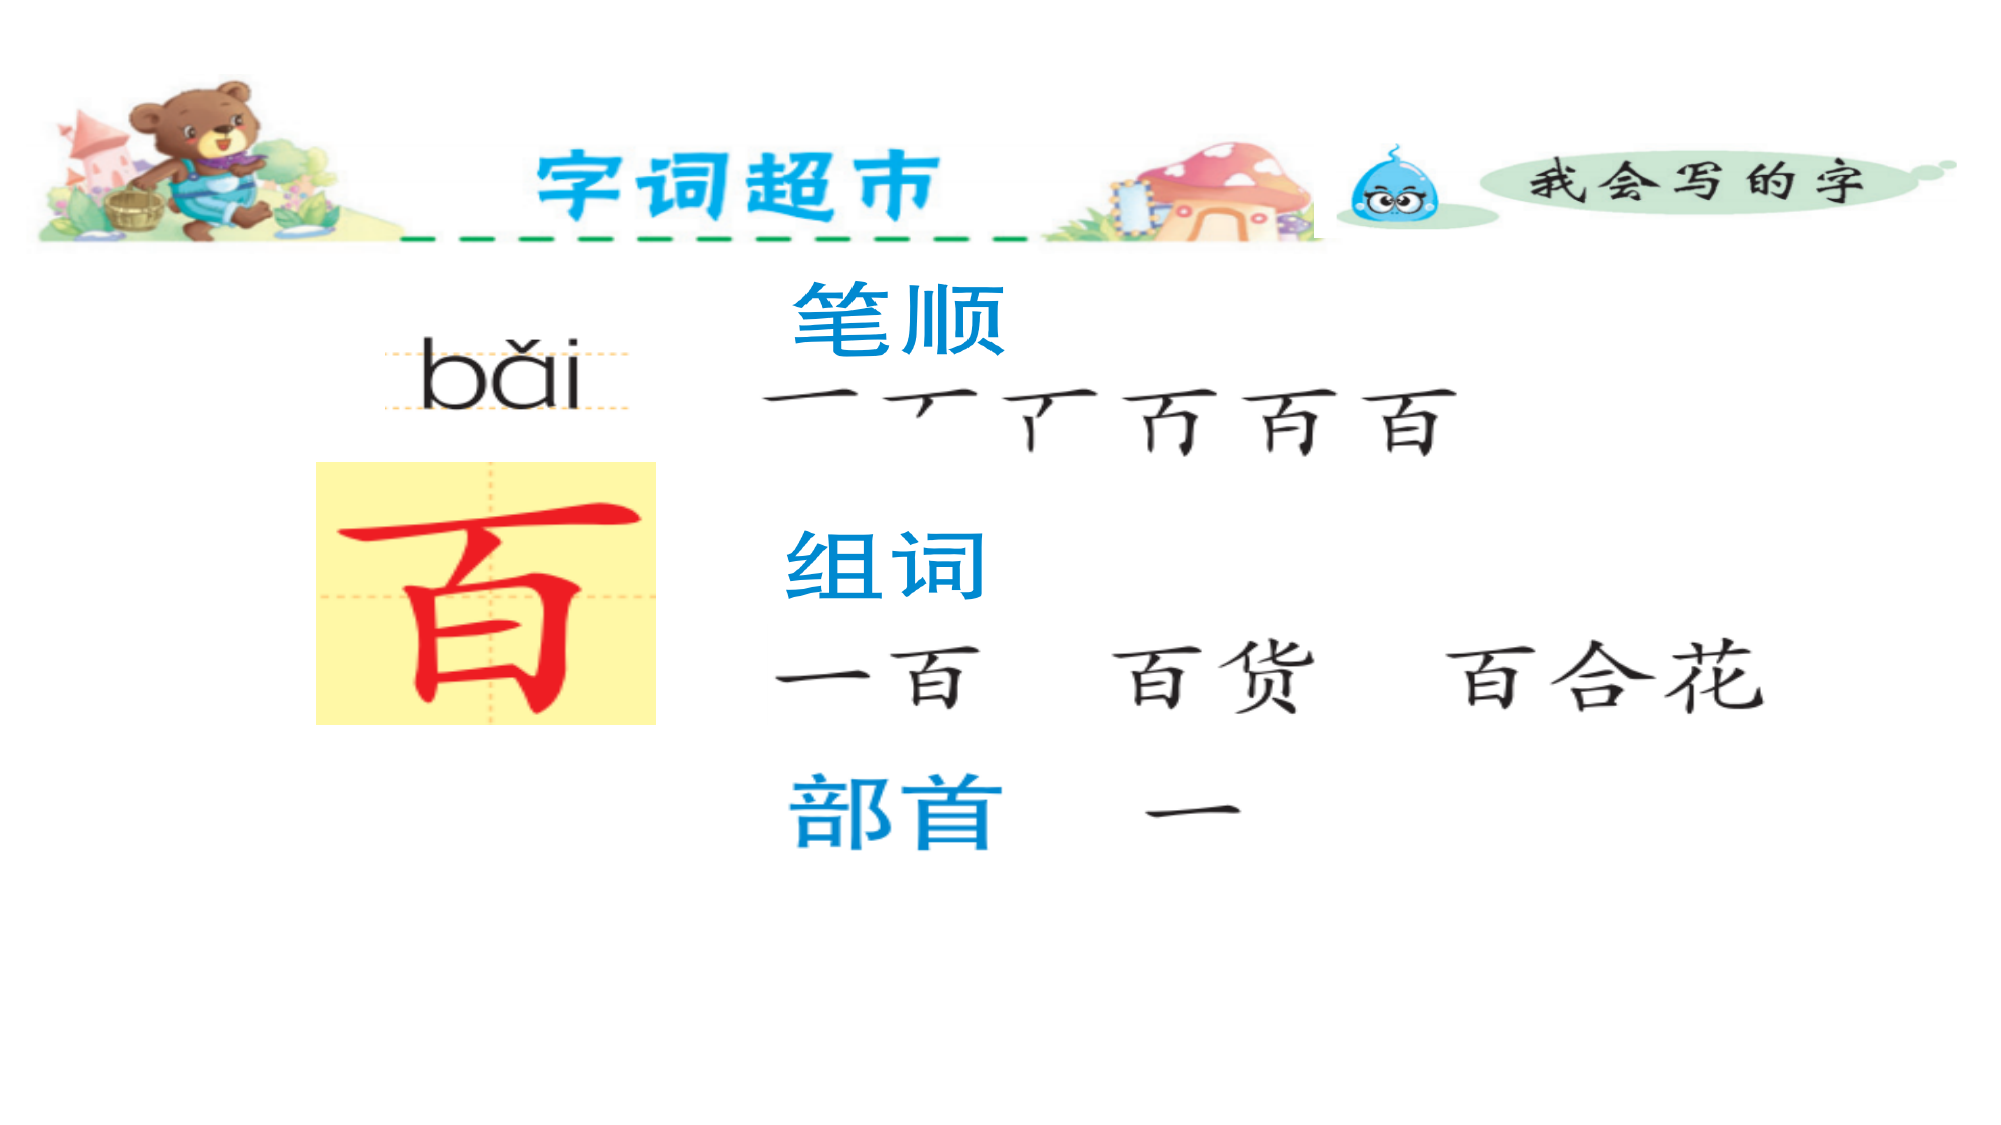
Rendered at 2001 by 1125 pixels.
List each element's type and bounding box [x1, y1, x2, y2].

picture [749, 374, 1480, 468]
picture [1099, 774, 1275, 841]
picture [783, 524, 1000, 606]
picture [766, 624, 1786, 725]
picture [766, 759, 1019, 863]
picture [385, 321, 634, 438]
picture [783, 274, 1038, 368]
picture [0, 74, 2000, 268]
picture [316, 462, 656, 725]
